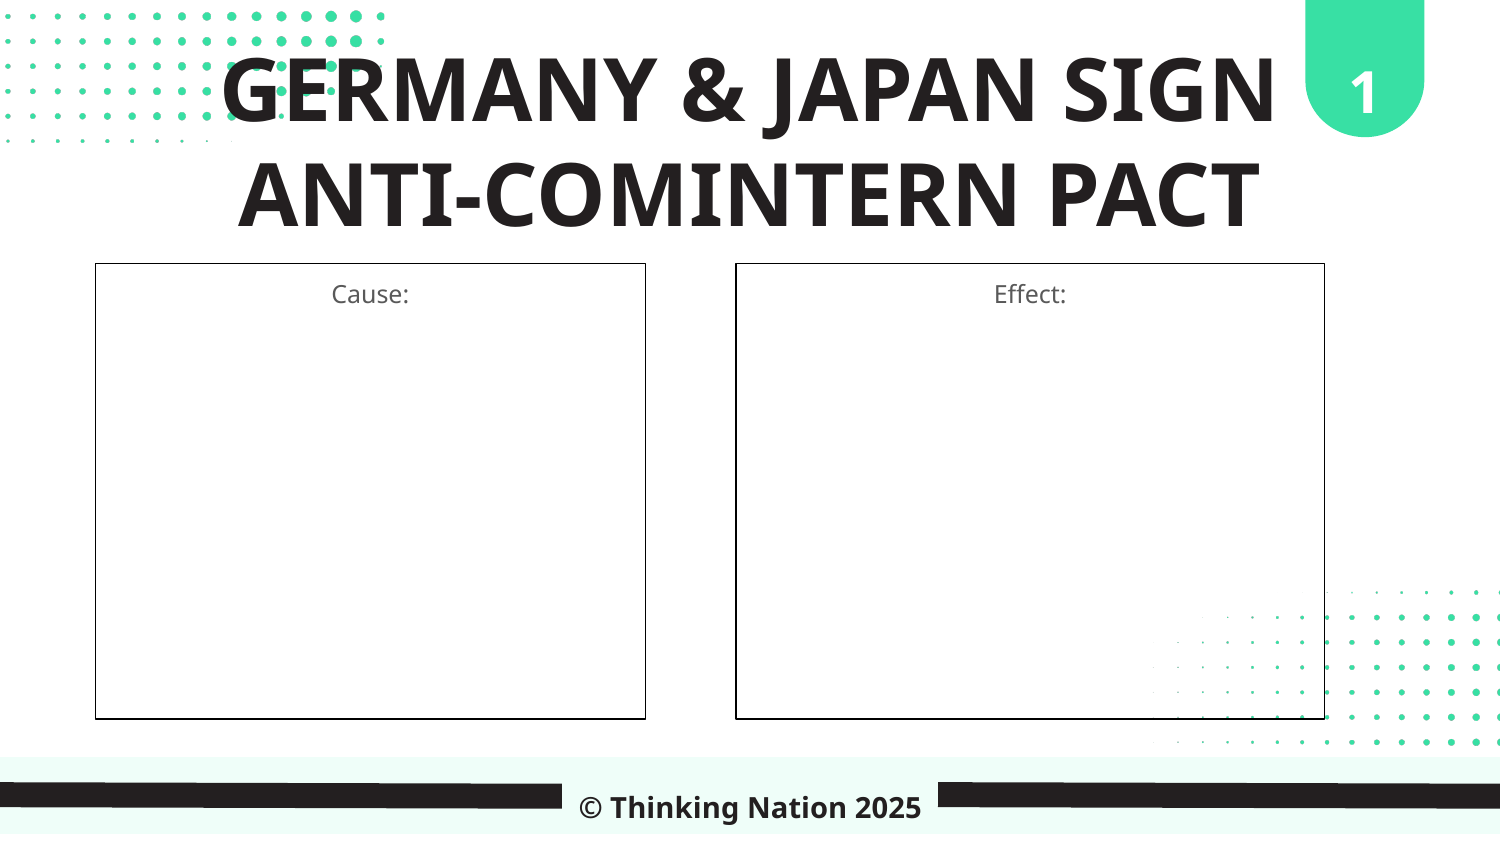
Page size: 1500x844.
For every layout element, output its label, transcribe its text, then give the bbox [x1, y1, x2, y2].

text_box [0, 0, 385, 144]
text_box Cause: [95, 263, 646, 720]
text_box Effect: [735, 263, 1325, 720]
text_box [1300, 0, 1430, 138]
text_box GERMANY & JAPAN SIGN ANTI-COMINTERN PACT [209, 34, 1291, 245]
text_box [0, 756, 1500, 835]
text_box [1128, 590, 1500, 755]
